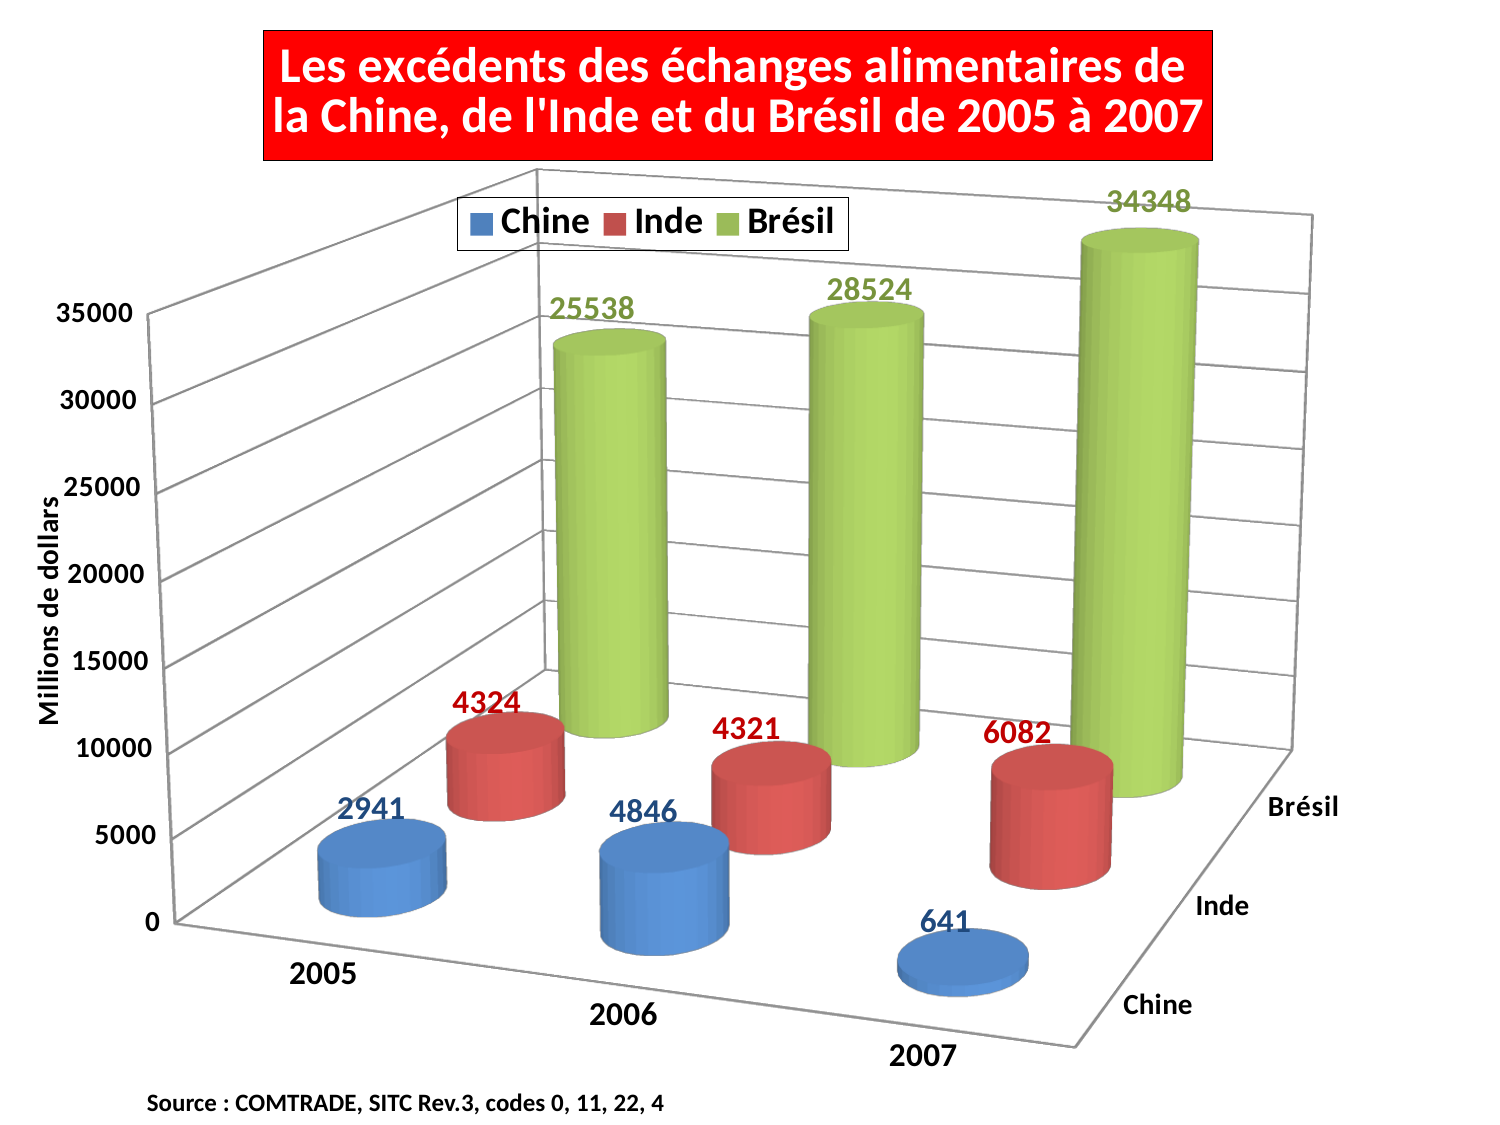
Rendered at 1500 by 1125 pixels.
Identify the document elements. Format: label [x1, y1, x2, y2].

chart [0, 0, 1477, 1125]
